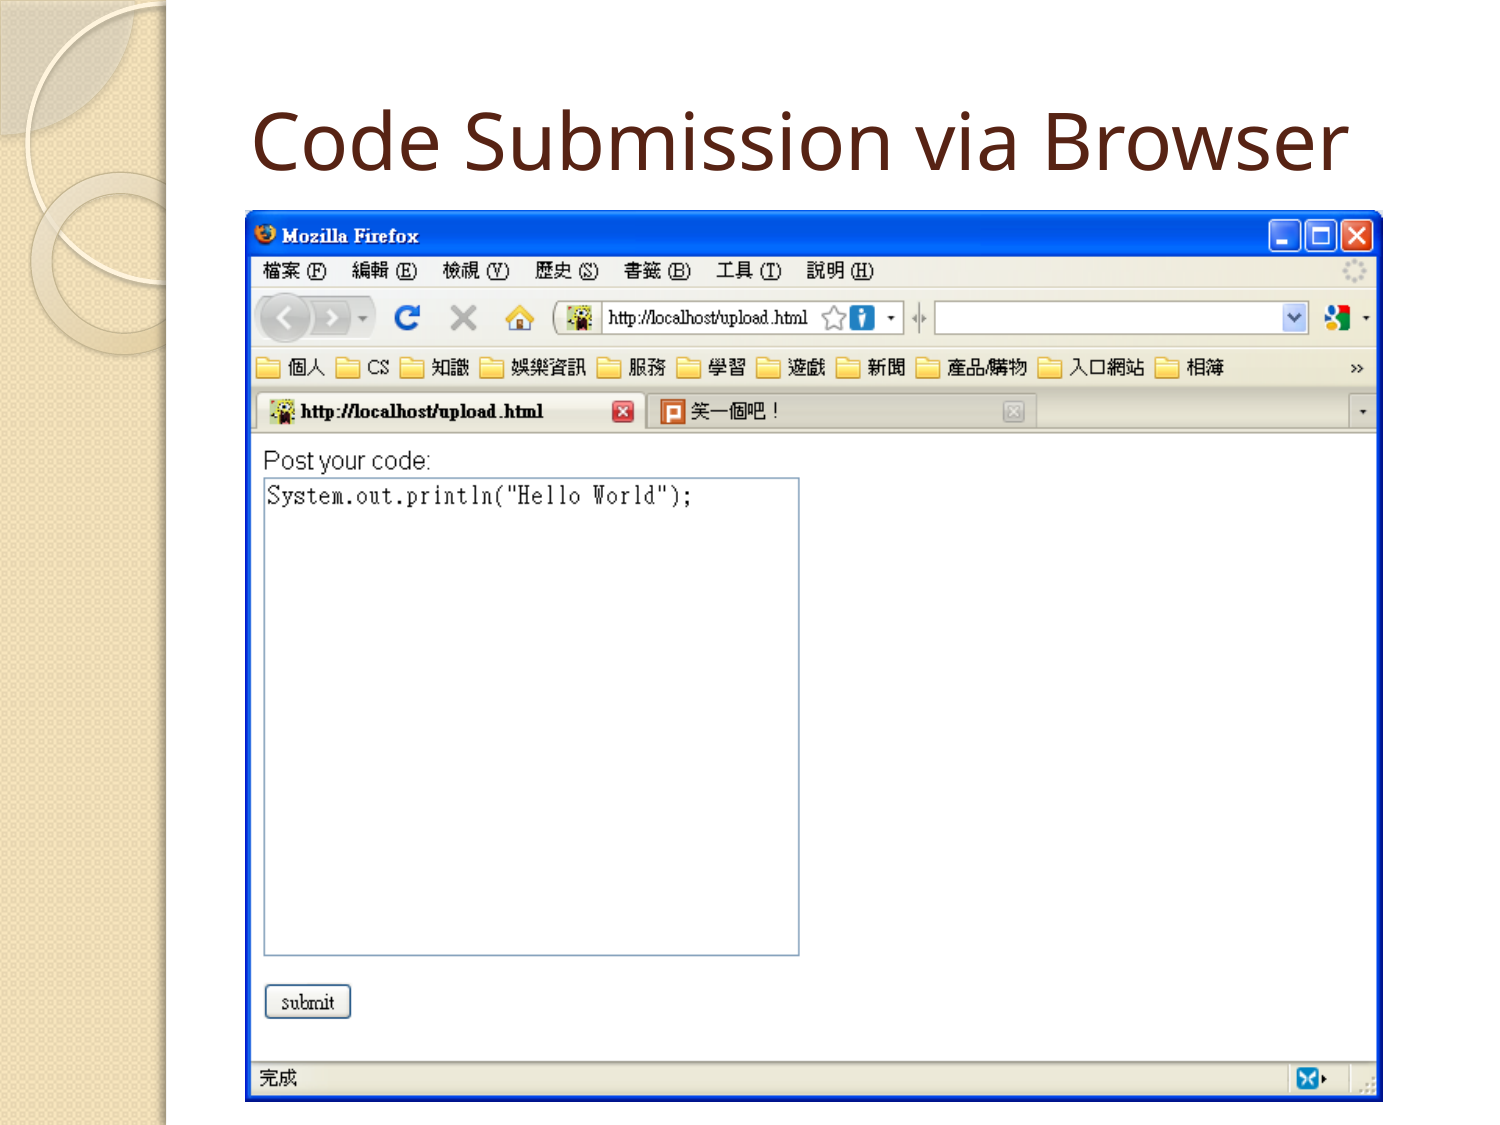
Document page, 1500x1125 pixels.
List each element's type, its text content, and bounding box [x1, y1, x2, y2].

picture [244, 210, 1383, 1102]
title Code Submission via Browser [235, 45, 1466, 233]
